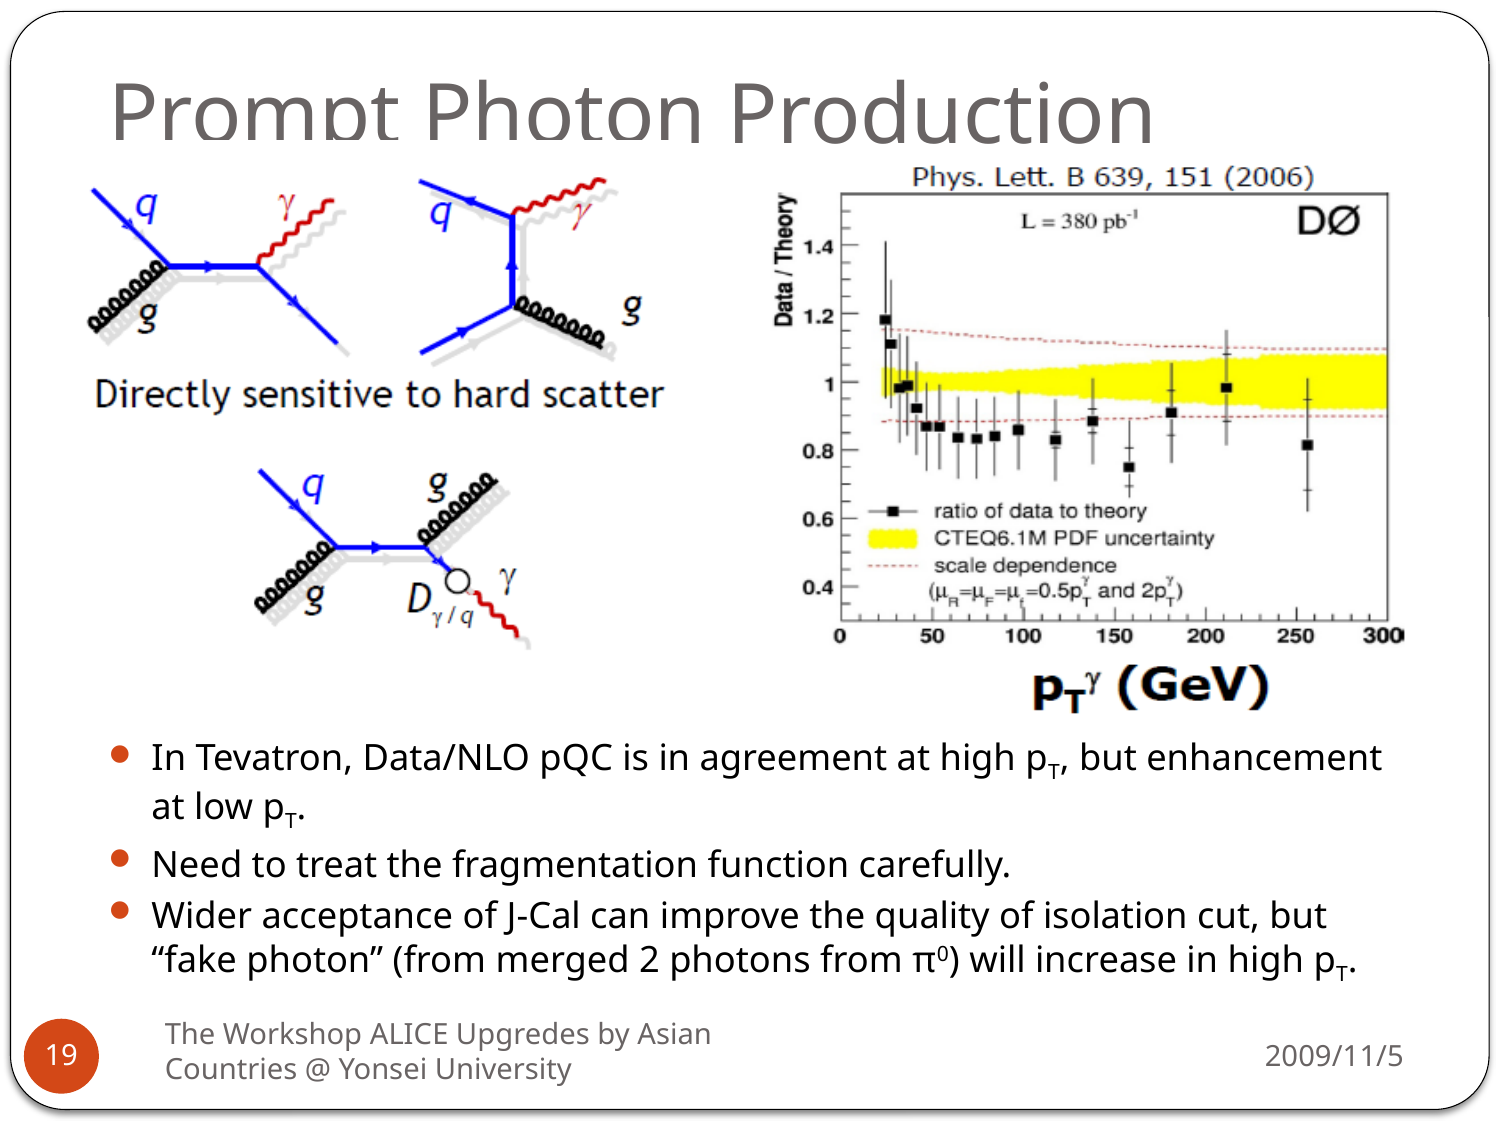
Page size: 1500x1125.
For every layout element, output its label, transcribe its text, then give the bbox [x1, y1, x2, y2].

slide_number 19 [23, 1018, 99, 1094]
title Prompt Photon Production [93, 35, 1369, 176]
picture [70, 140, 684, 658]
list In Tevatron, Data/NLO pQC is in agreement at high pT, but enhancement at low pT. Need to treat the fragmentation function carefully. Wider acceptance of J-Cal can improve the quality of isolation cut, but “fake photon” (from merged 2 photons from π0) will increase in high pT. [93, 726, 1425, 997]
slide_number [1012, 1015, 1419, 1094]
picture [749, 152, 1442, 726]
footer The Workshop ALICE Upgredes by Asian Countries @ Yonsei University [150, 1012, 800, 1088]
